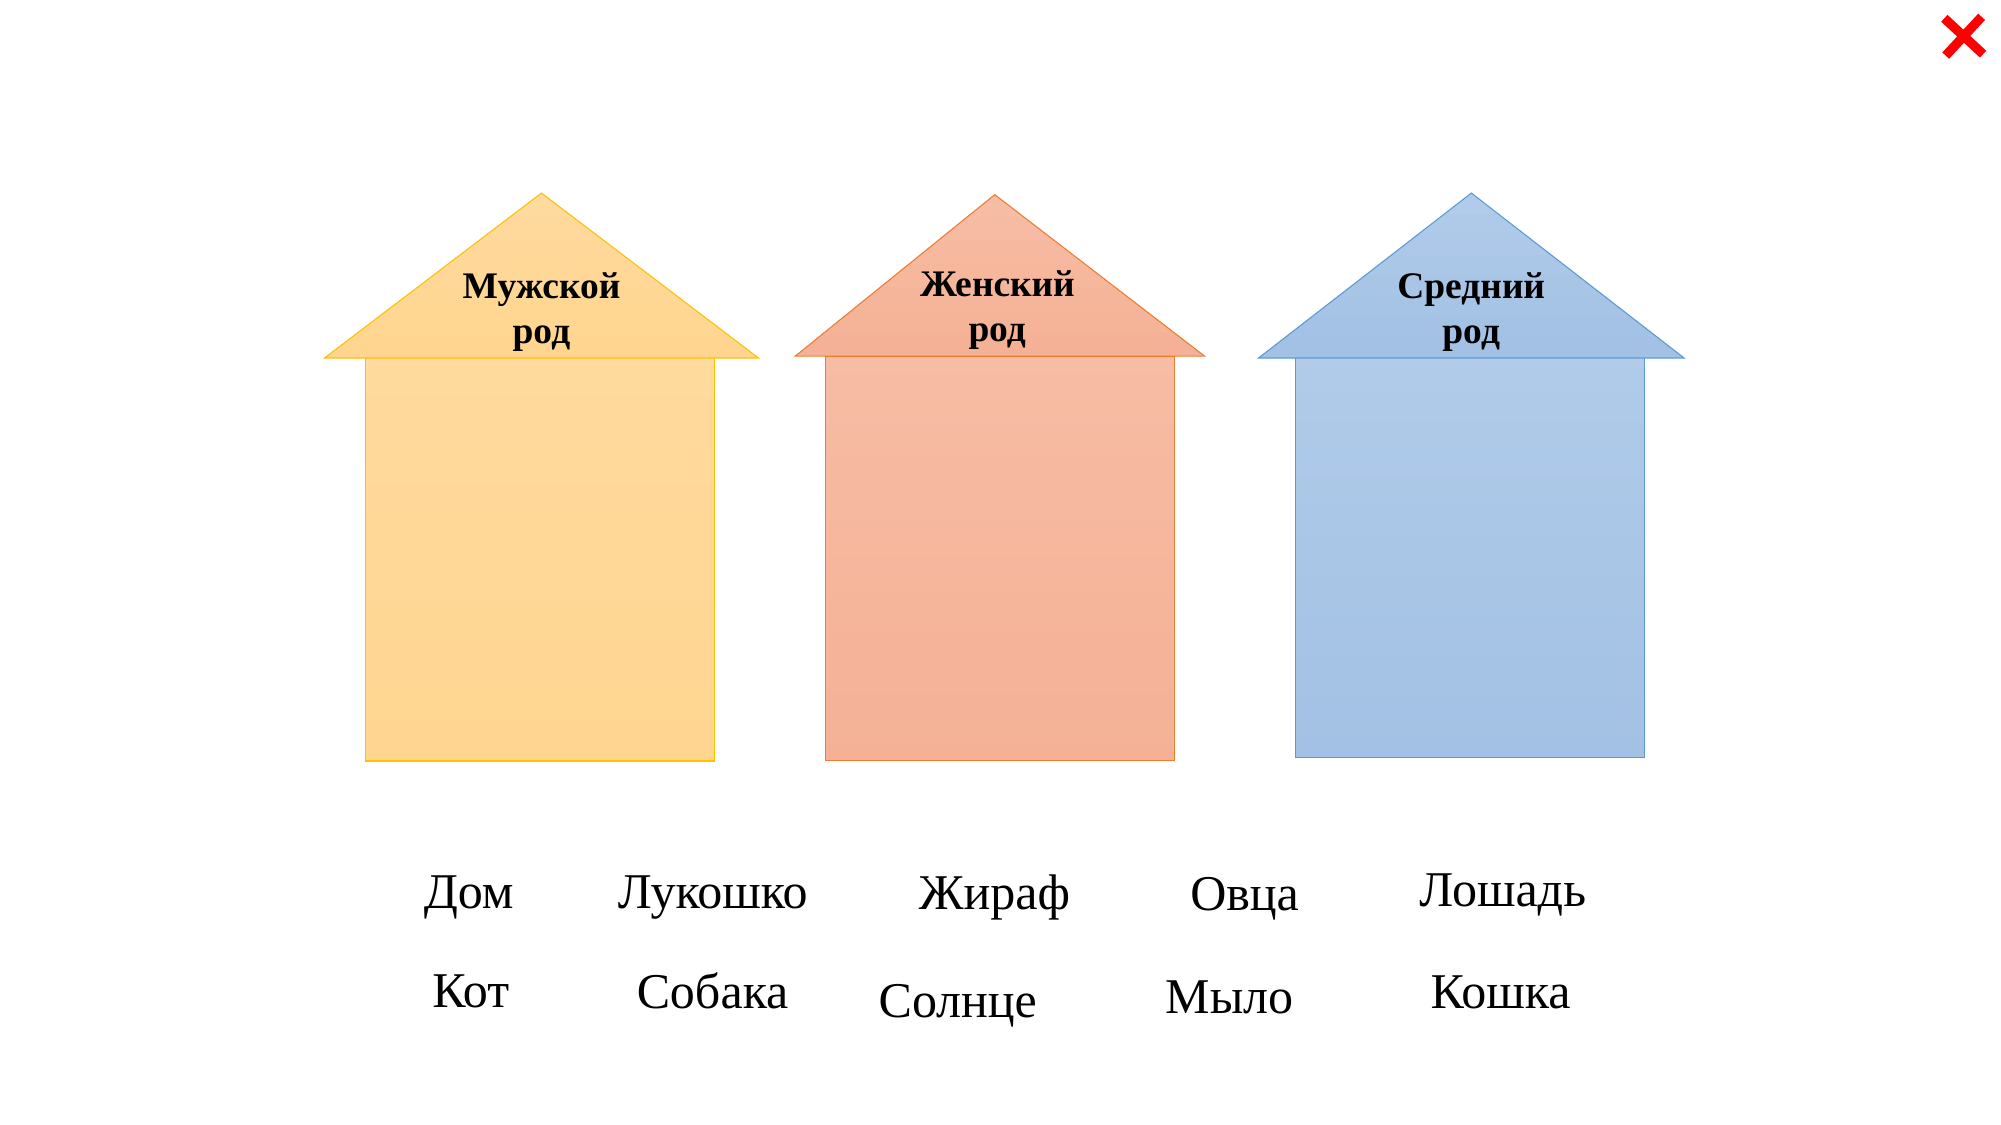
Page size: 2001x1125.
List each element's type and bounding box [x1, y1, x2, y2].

text_box [0, 0, 2000, 1125]
